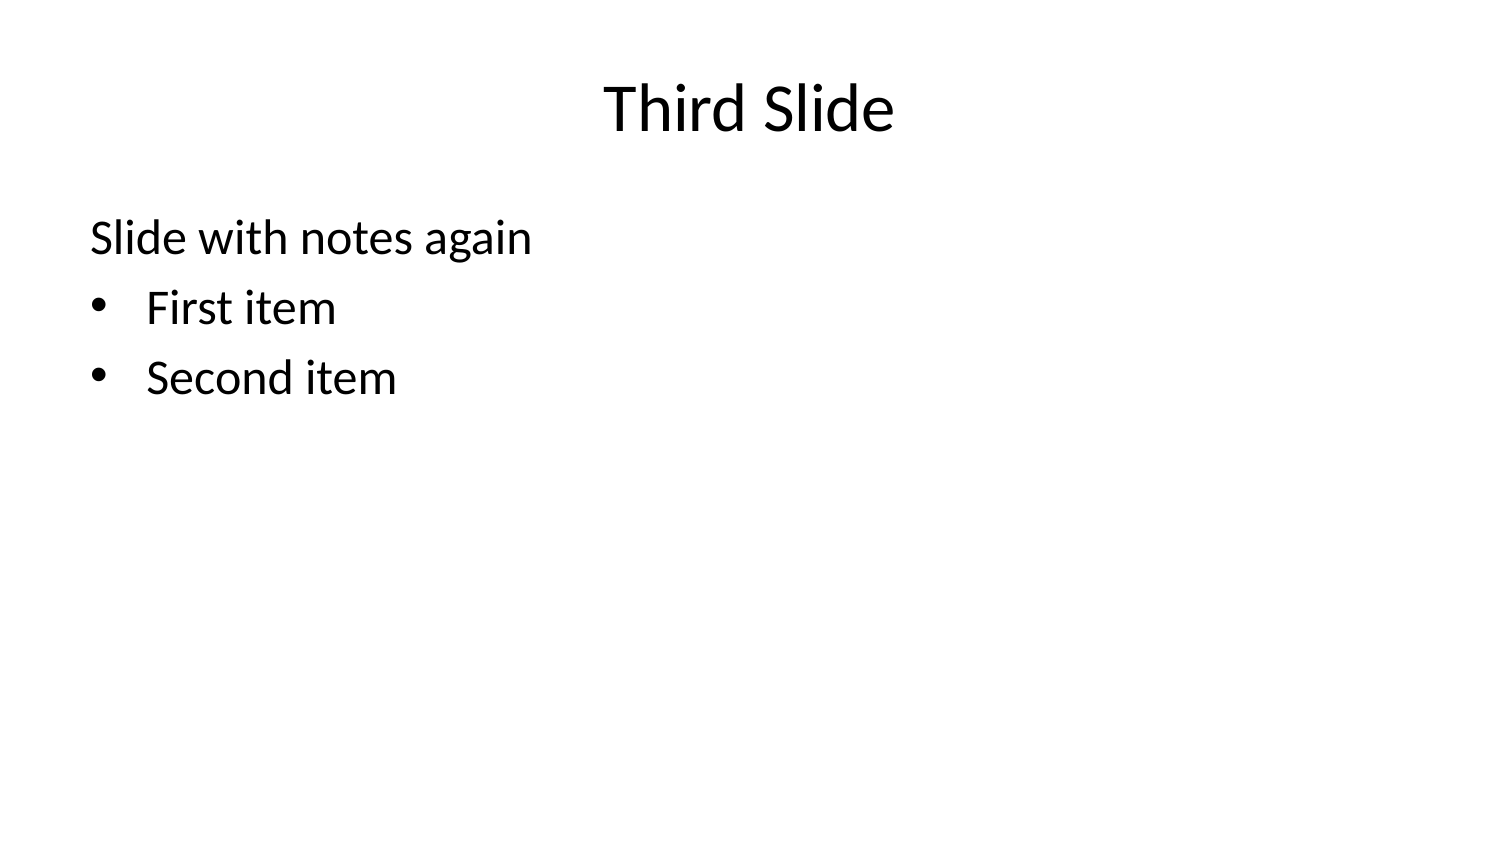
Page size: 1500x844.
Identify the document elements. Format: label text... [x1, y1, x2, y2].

list Slide with notes again First item Second item [75, 196, 1425, 754]
title Third Slide [75, 33, 1425, 175]
